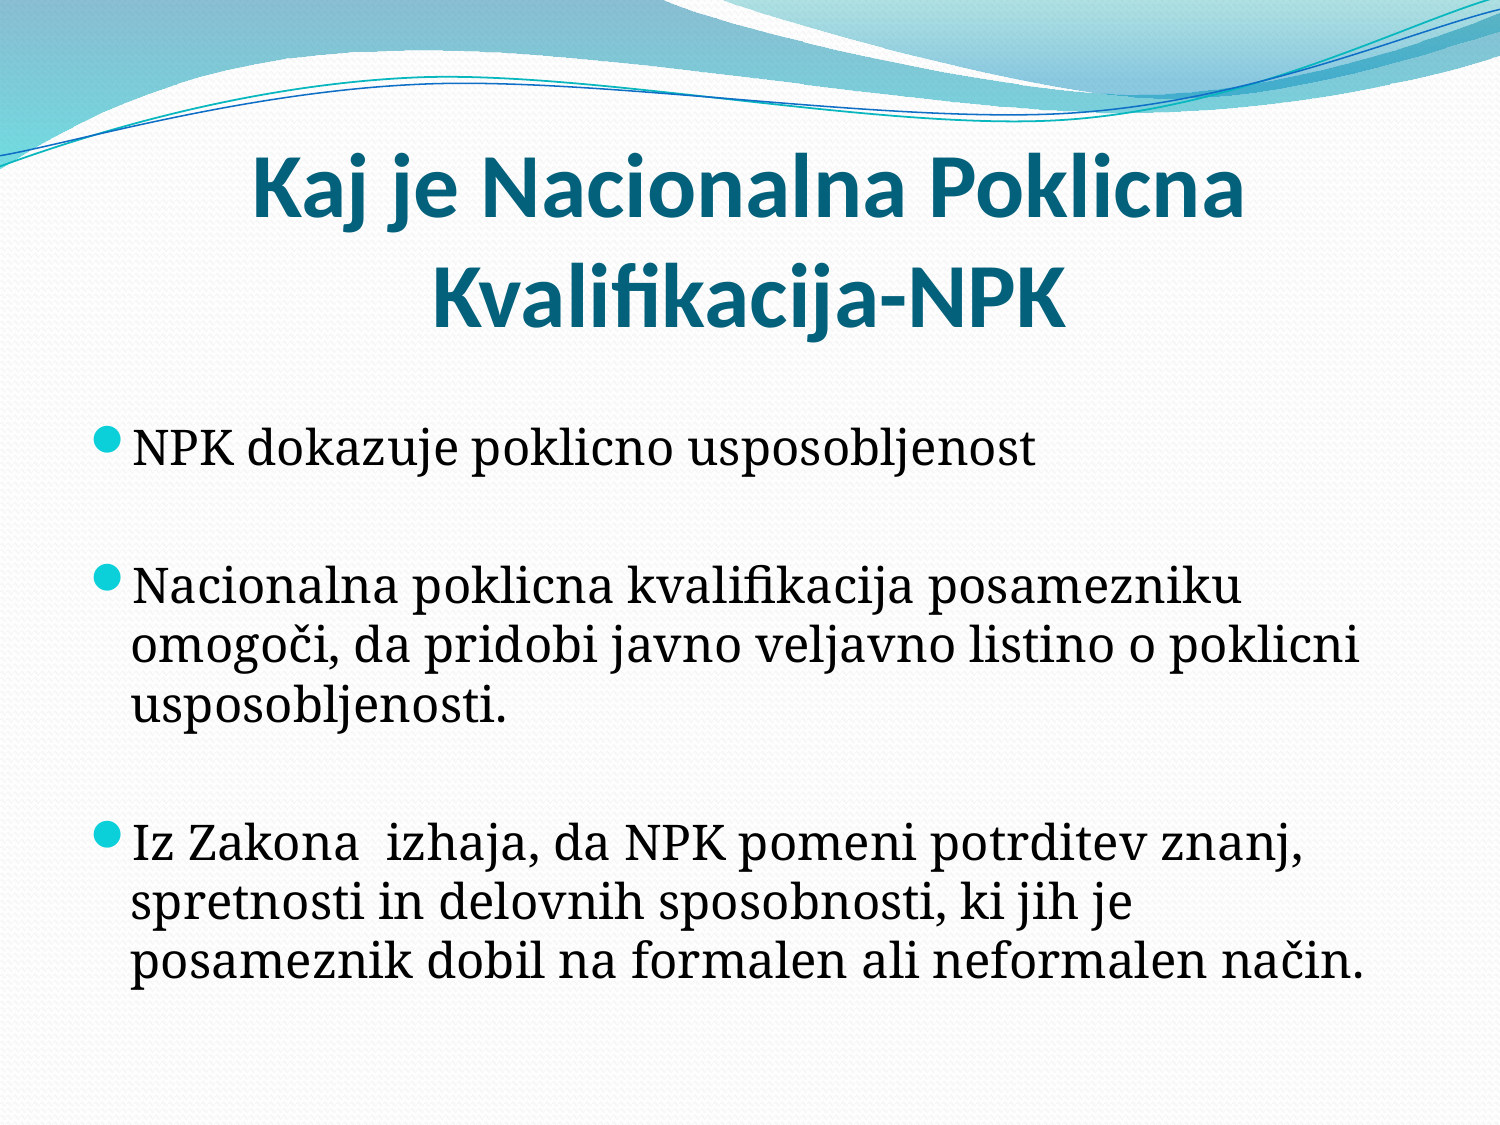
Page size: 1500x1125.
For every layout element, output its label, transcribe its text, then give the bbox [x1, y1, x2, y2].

title Kaj je Nacionalna Poklicna Kvalifikacija-NPK [75, 115, 1425, 408]
list NPK dokazuje poklicno usposobljenost Nacionalna poklicna kvalifikacija posamezniku omogoči, da pridobi javno veljavno listino o poklicni usposobljenosti. Iz Zakona izhaja, da NPK pomeni potrditev znanj, spretnosti in delovnih sposobnosti, ki jih je posameznik dobil na formalen ali neformalen način. [75, 408, 1425, 1038]
